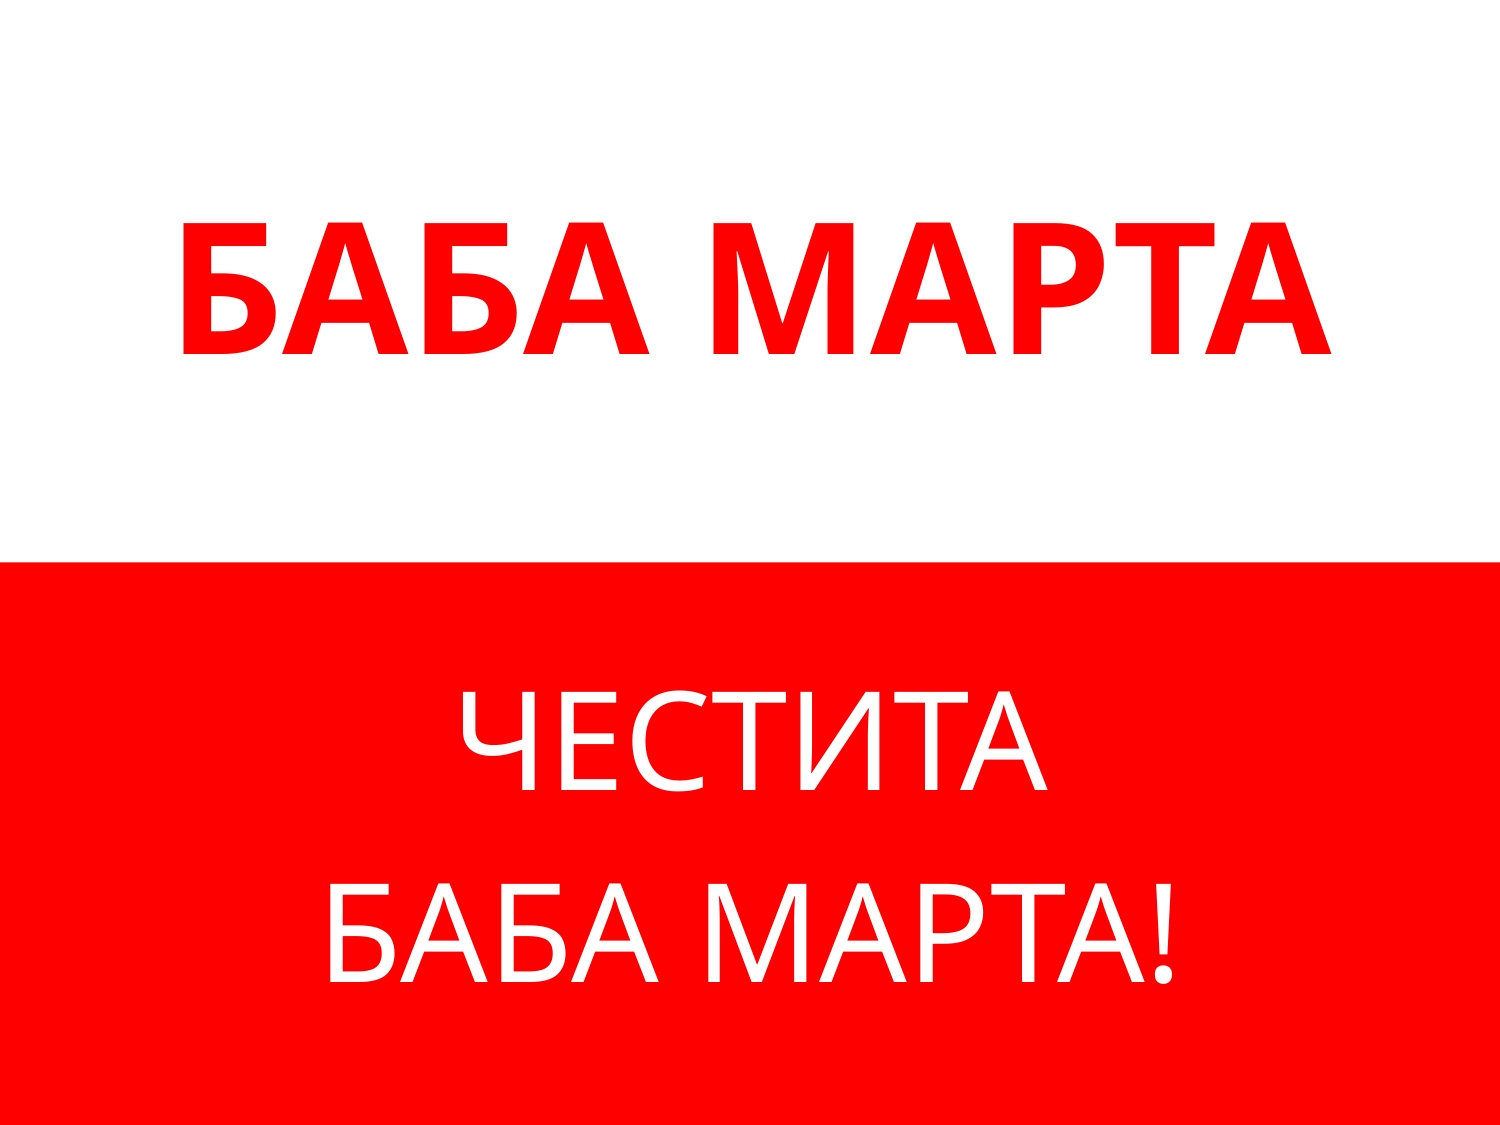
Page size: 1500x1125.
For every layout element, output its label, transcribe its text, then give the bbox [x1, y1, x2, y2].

title БАБА МАРТА [0, 0, 1500, 563]
subtitle ЧЕСТИТА БАБА МАРТА! [225, 645, 1275, 1000]
